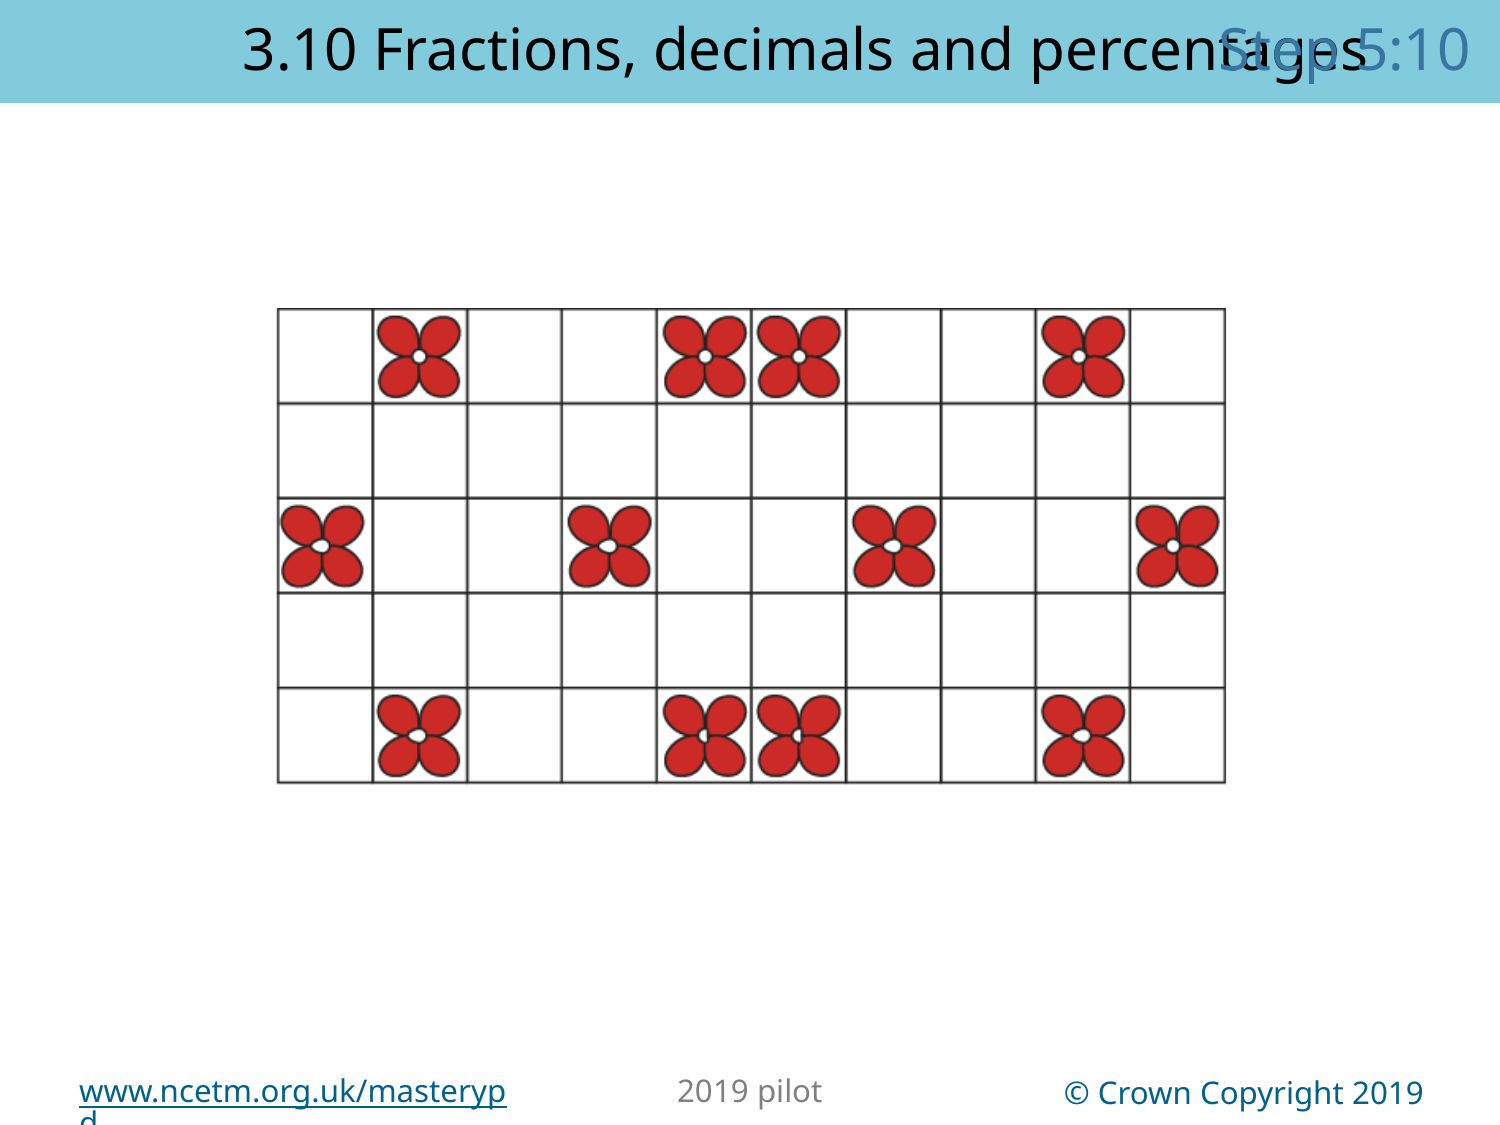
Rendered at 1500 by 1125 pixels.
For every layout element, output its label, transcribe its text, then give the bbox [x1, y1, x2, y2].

picture [101, 308, 1399, 817]
list Step 5:10 [0, 0, 1500, 104]
